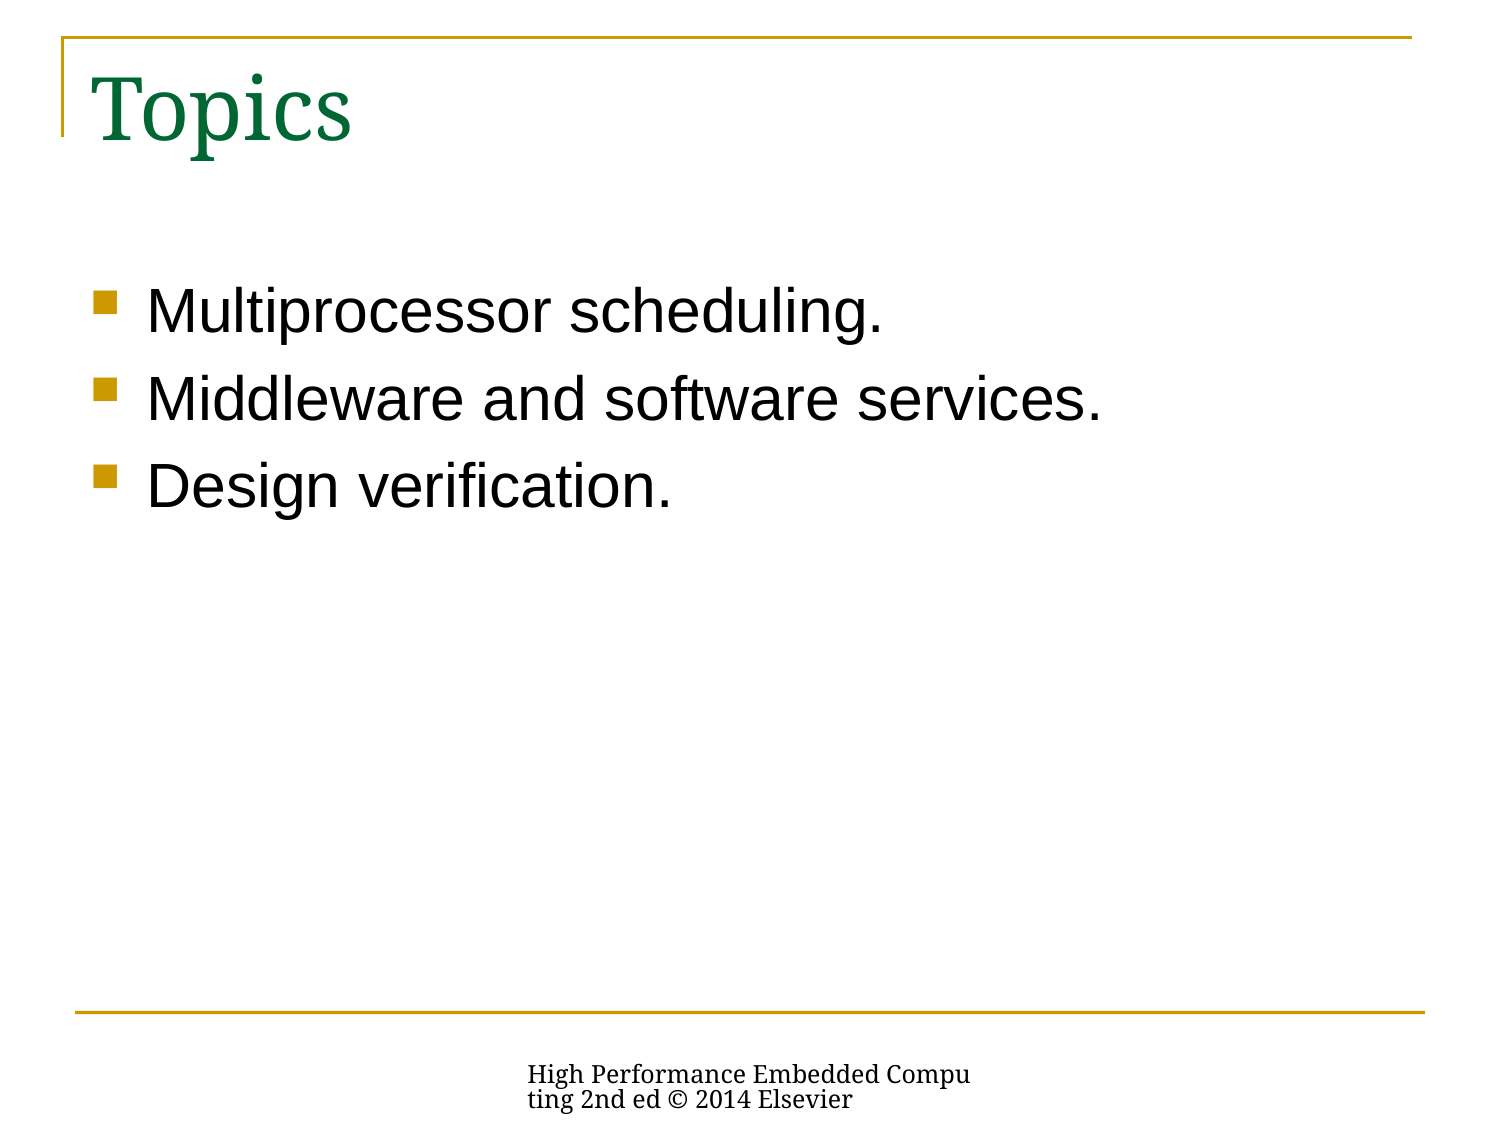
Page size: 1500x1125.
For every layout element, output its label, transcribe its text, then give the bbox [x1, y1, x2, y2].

footer High Performance Embedded Computing 2nd ed © 2014 Elsevier [512, 1025, 988, 1100]
list Multiprocessor scheduling. Middleware and software services. Design verification. [75, 262, 1425, 1006]
title Topics [75, 45, 1425, 233]
